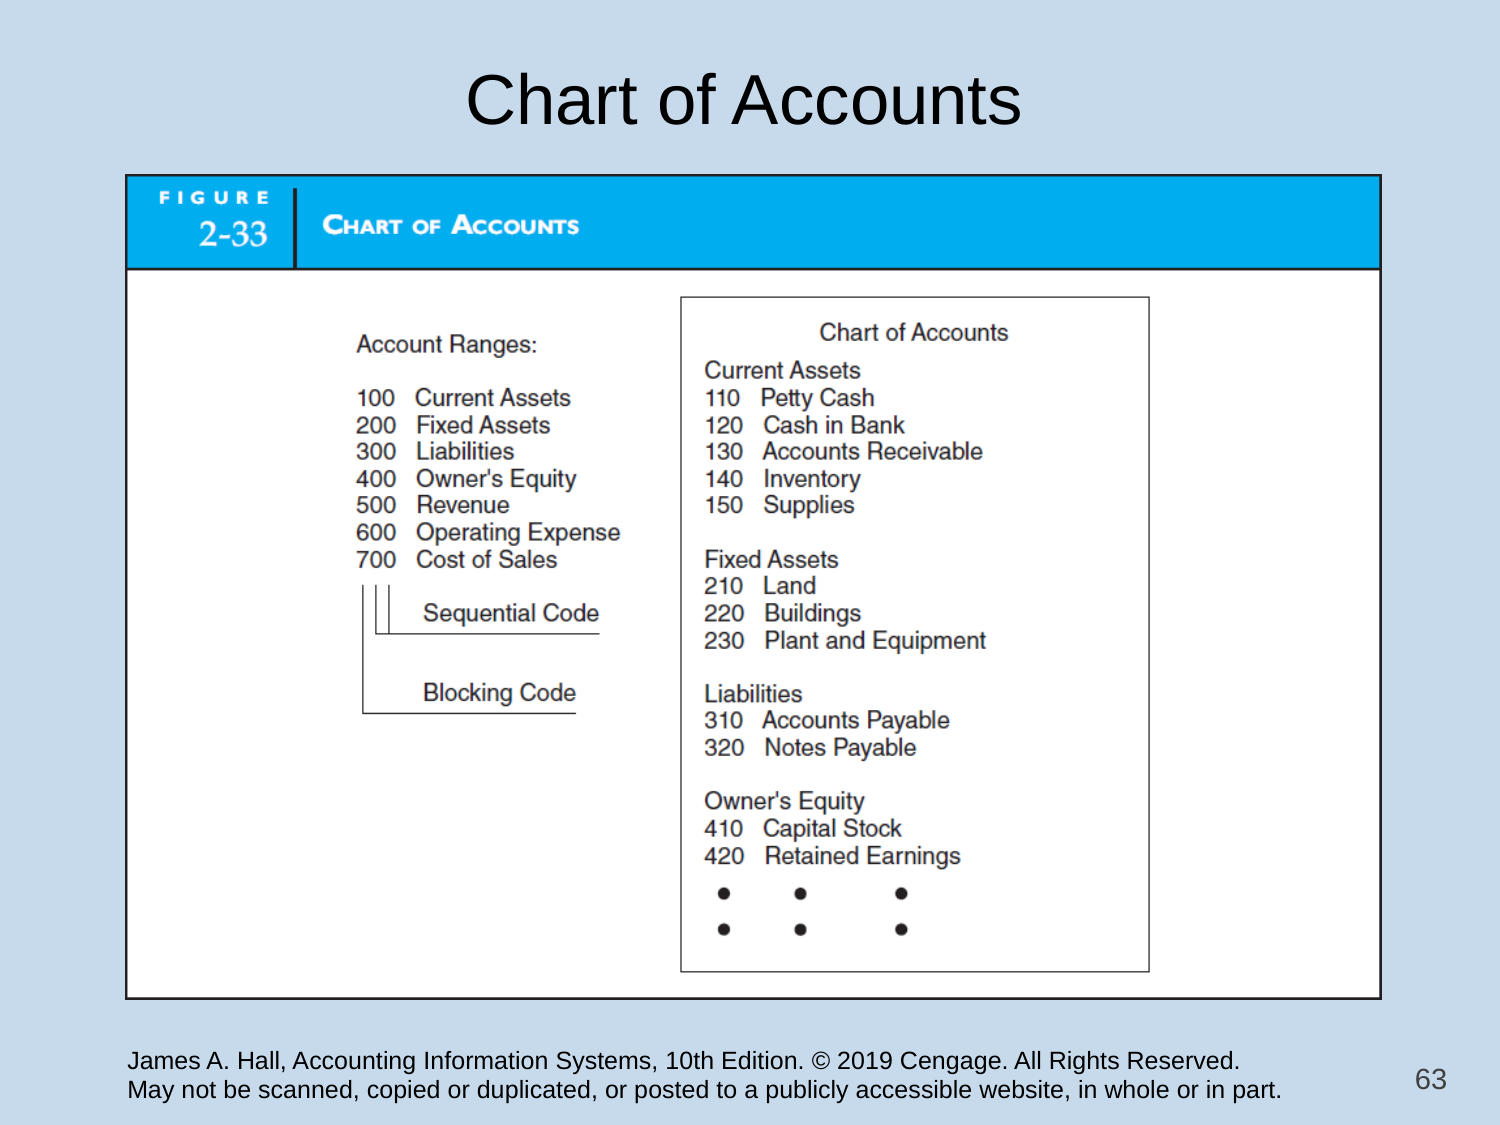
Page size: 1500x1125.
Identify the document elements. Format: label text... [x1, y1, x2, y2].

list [124, 174, 1382, 1000]
slide_number 63 [1400, 1052, 1488, 1113]
title Chart of Accounts [69, 62, 1420, 188]
